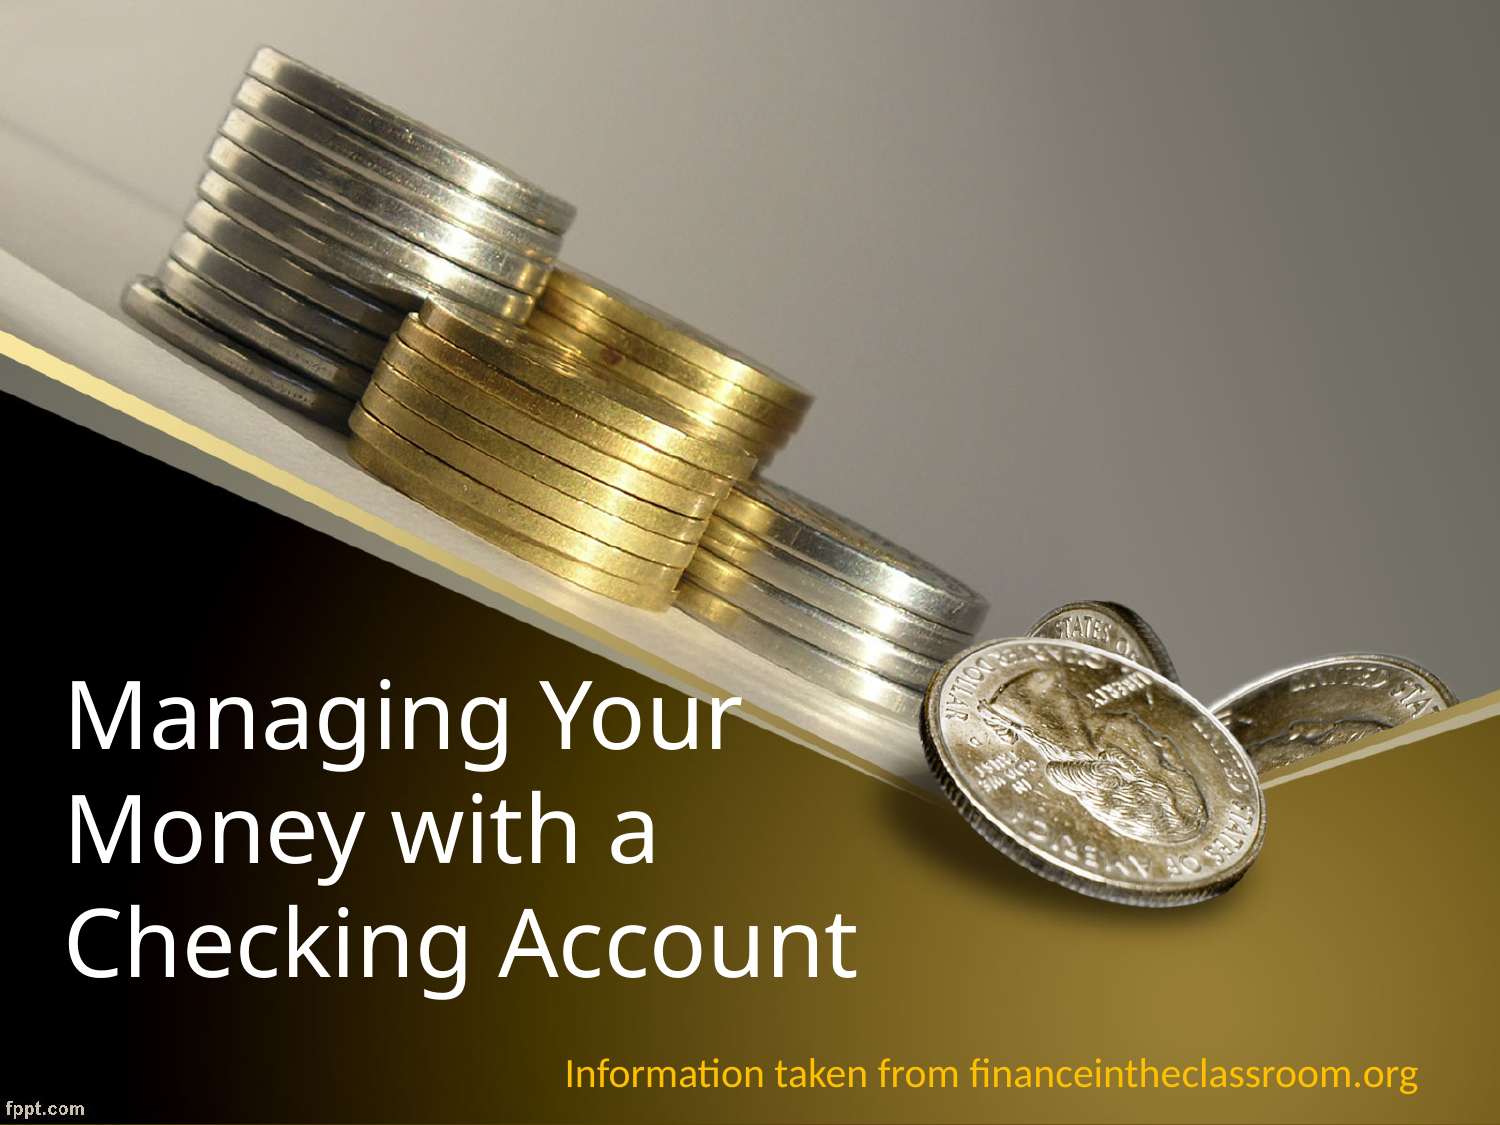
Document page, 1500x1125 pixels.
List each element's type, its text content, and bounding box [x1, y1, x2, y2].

subtitle Information taken from financeintheclassroom.org [549, 1038, 1500, 1125]
title Managing Your Money with a Checking Account [48, 587, 876, 1064]
picture [0, 0, 1500, 1125]
